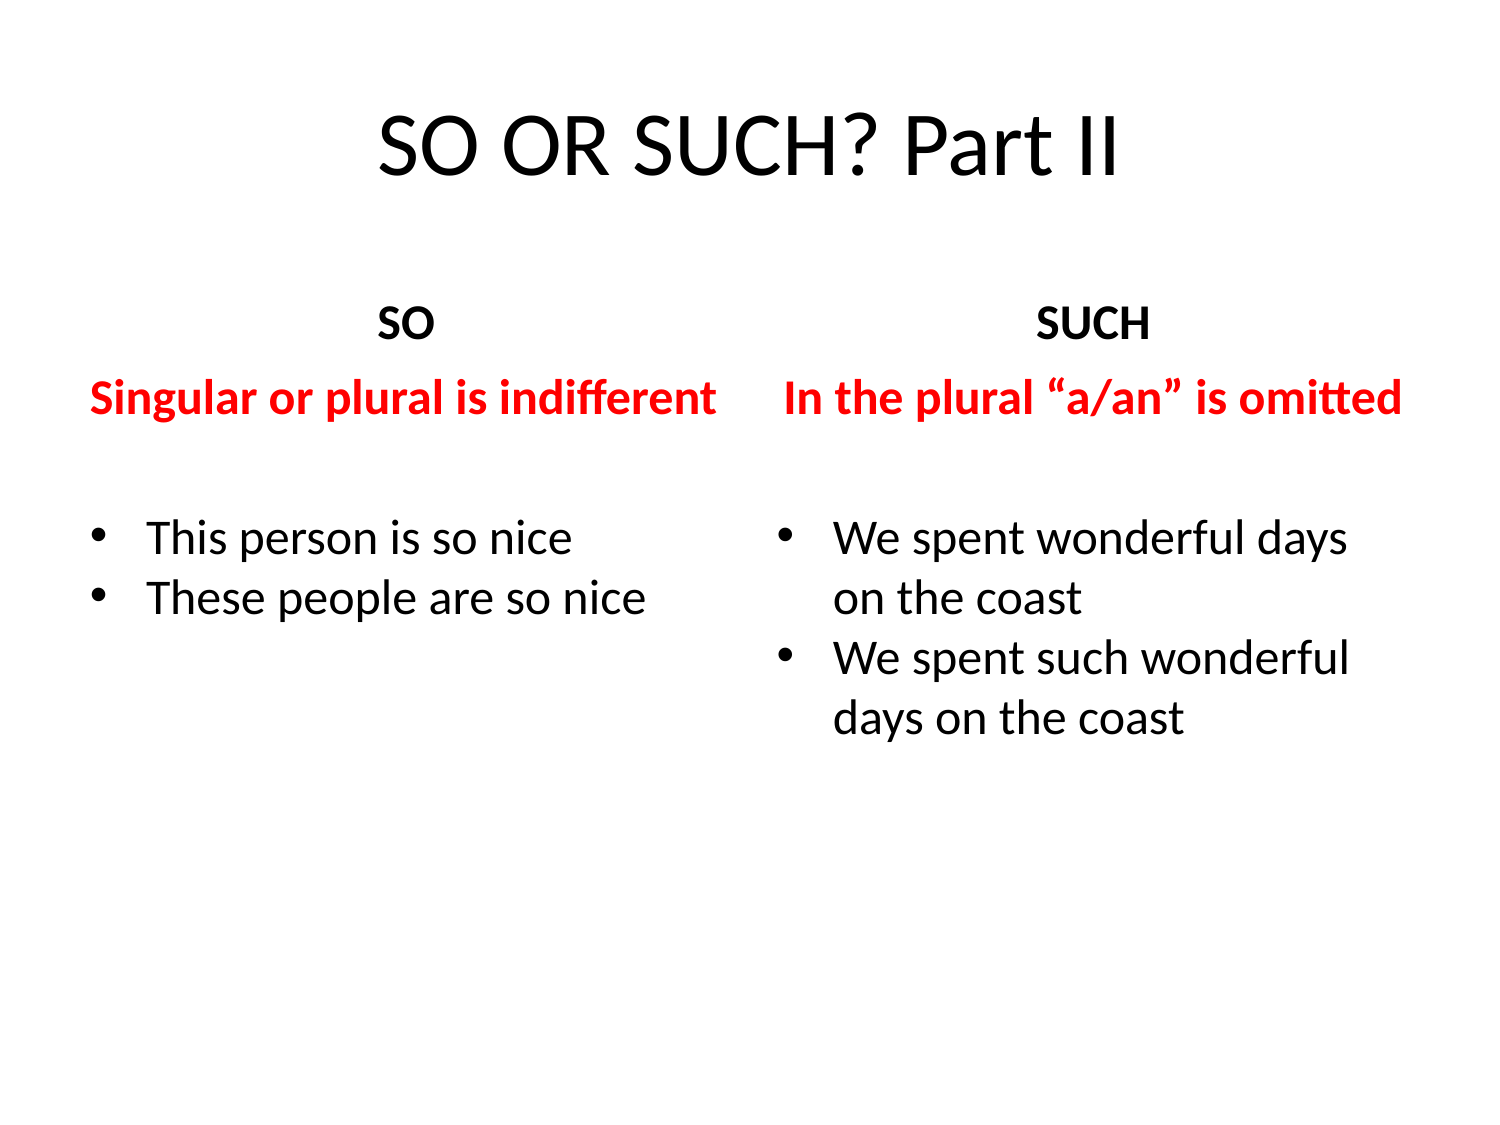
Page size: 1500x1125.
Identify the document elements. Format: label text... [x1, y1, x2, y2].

text_box In the plural “a/an” is omitted We spent wonderful days on the coast We spent such wonderful days on the coast [761, 356, 1425, 1005]
text_box SO [74, 251, 738, 356]
text_box Singular or plural is indifferent This person is so nice These people are so nice [74, 356, 738, 1005]
text_box SO OR SUCH? Part II [75, 45, 1425, 233]
text_box SUCH [761, 251, 1425, 356]
